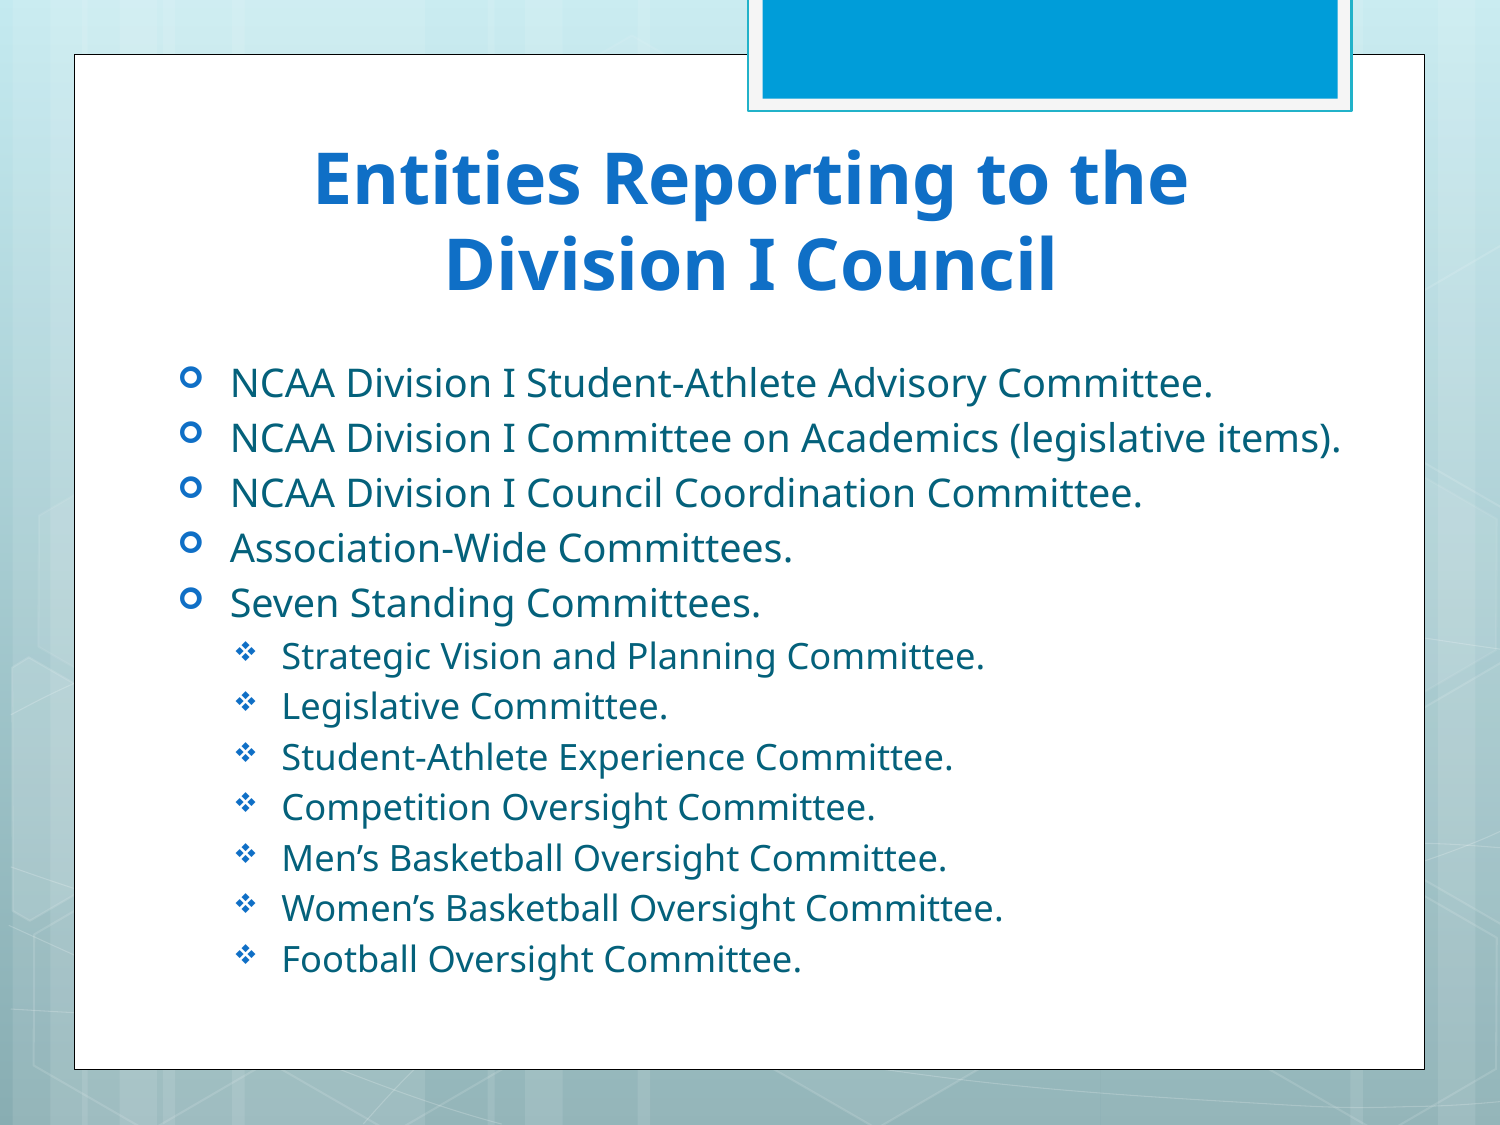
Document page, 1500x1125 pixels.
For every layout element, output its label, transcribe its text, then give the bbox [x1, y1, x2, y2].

list NCAA Division I Student-Athlete Advisory Committee. NCAA Division I Committee on Academics (legislative items). NCAA Division I Council Coordination Committee. Association-Wide Committees. Seven Standing Committees. Strategic Vision and Planning Committee. Legislative Committee. Student-Athlete Experience Committee. Competition Oversight Committee. Men’s Basketball Oversight Committee. Women’s Basketball Oversight Committee. Football Oversight Committee. [162, 350, 1363, 1038]
title Entities Reporting to the Division I Council [174, 125, 1328, 313]
